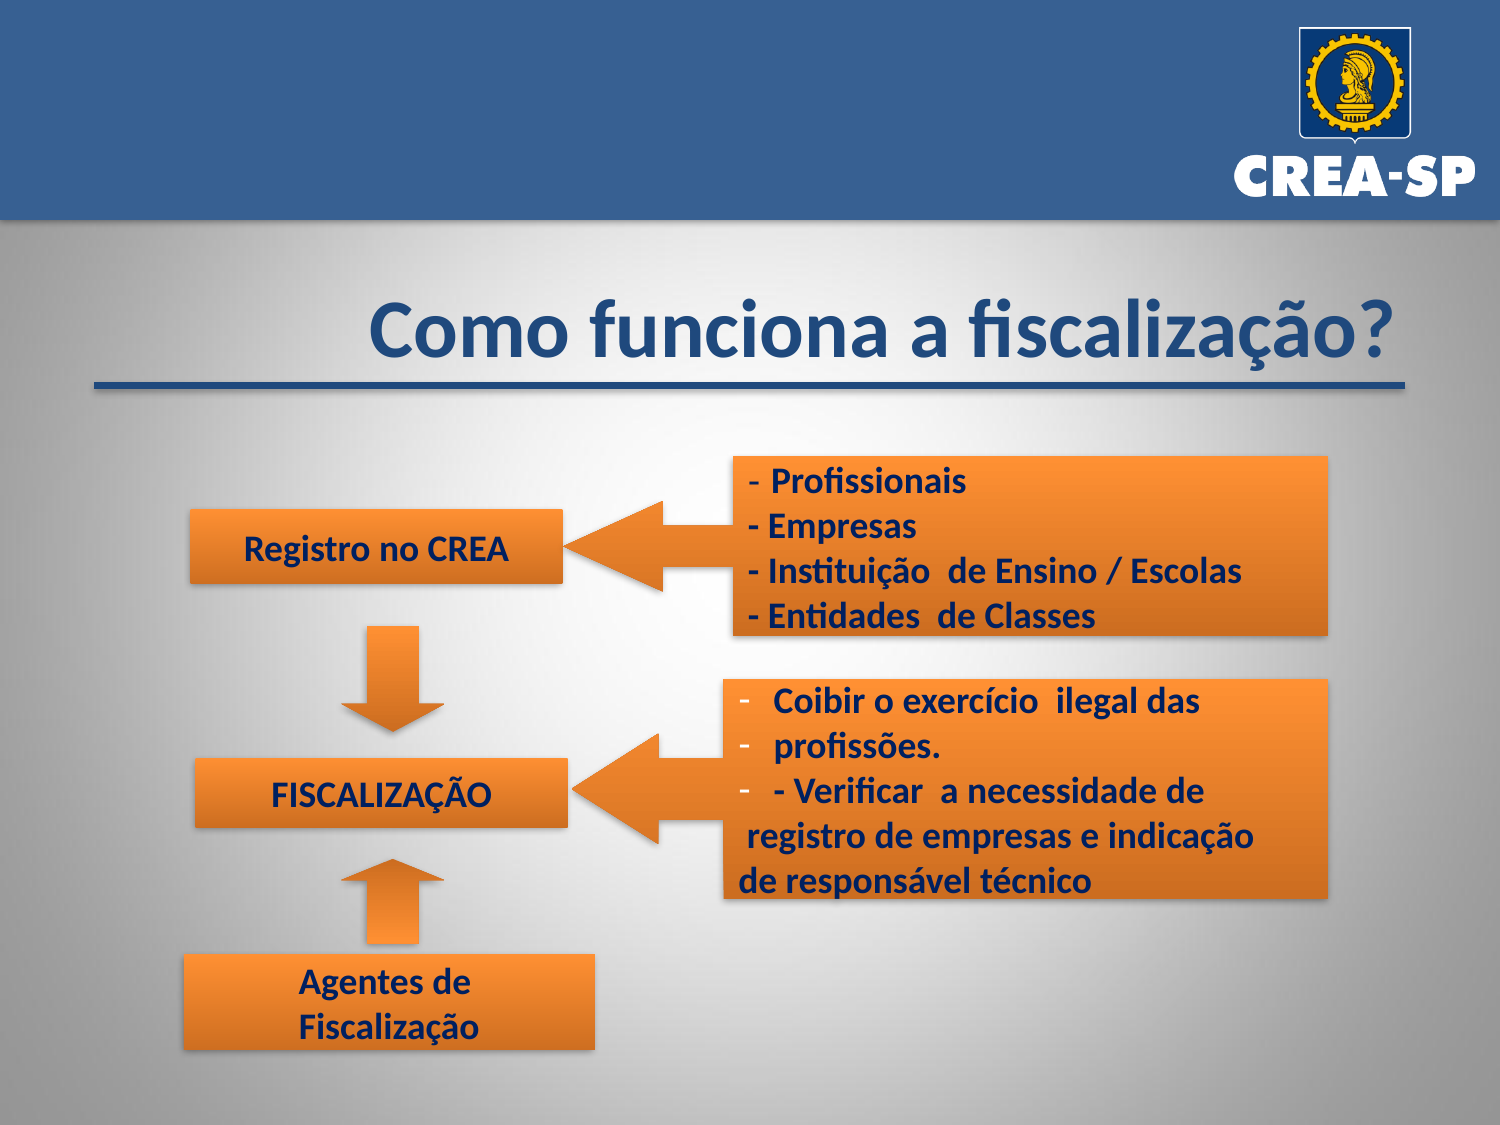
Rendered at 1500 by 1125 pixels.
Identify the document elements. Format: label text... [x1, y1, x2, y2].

text_box Como funciona a fiscalização? [100, 267, 1412, 382]
picture [1234, 27, 1475, 197]
picture [0, 220, 1500, 1125]
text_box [183, 455, 1329, 1051]
